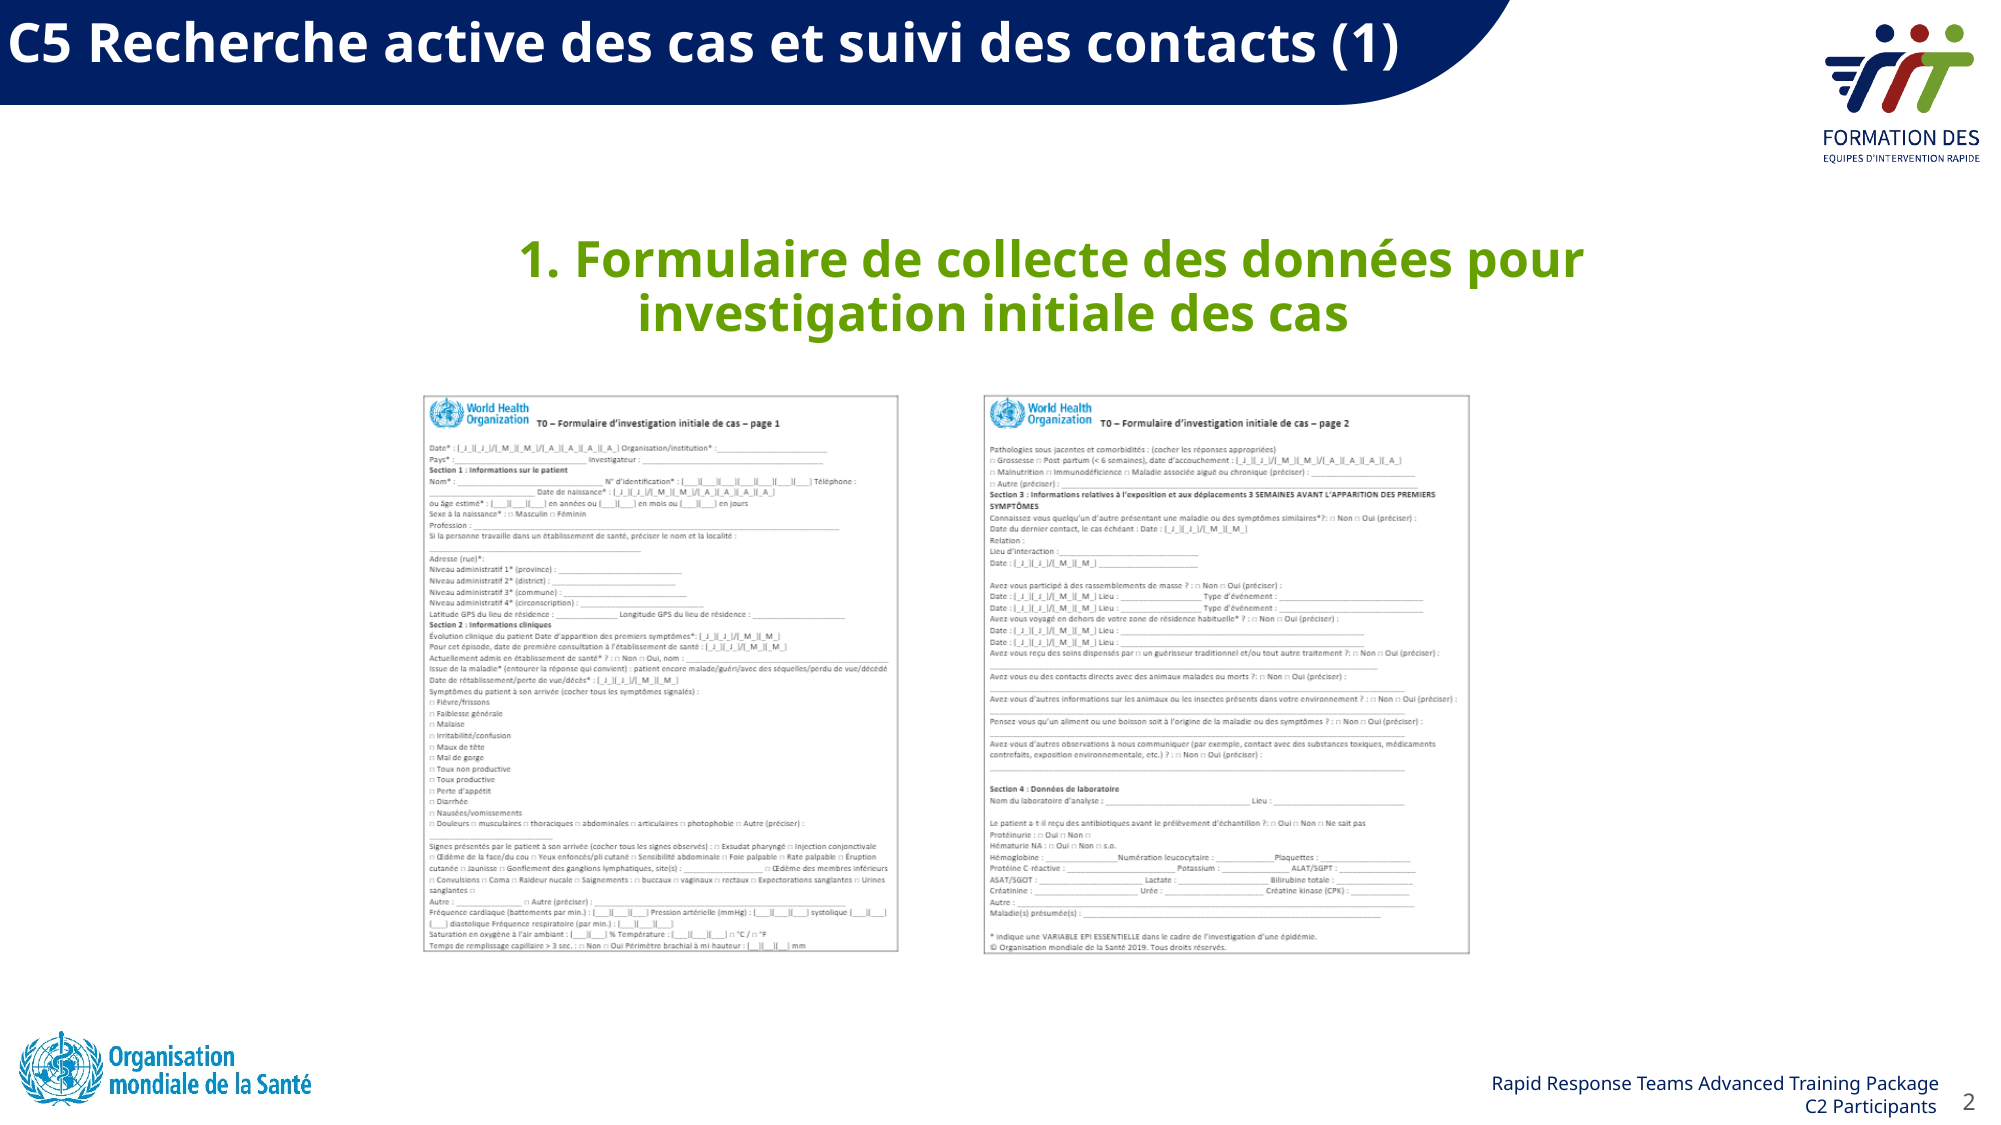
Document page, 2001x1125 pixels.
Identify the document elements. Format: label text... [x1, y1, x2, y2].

title C5 Recherche active des cas et suivi des contacts (1) [0, 0, 1521, 95]
picture [972, 386, 1487, 963]
picture [1823, 23, 1980, 164]
list 1. Formulaire de collecte des données pour investigation initiale des cas [237, 226, 1763, 992]
picture [0, 0, 1533, 105]
picture [19, 1031, 311, 1106]
picture [414, 388, 908, 962]
